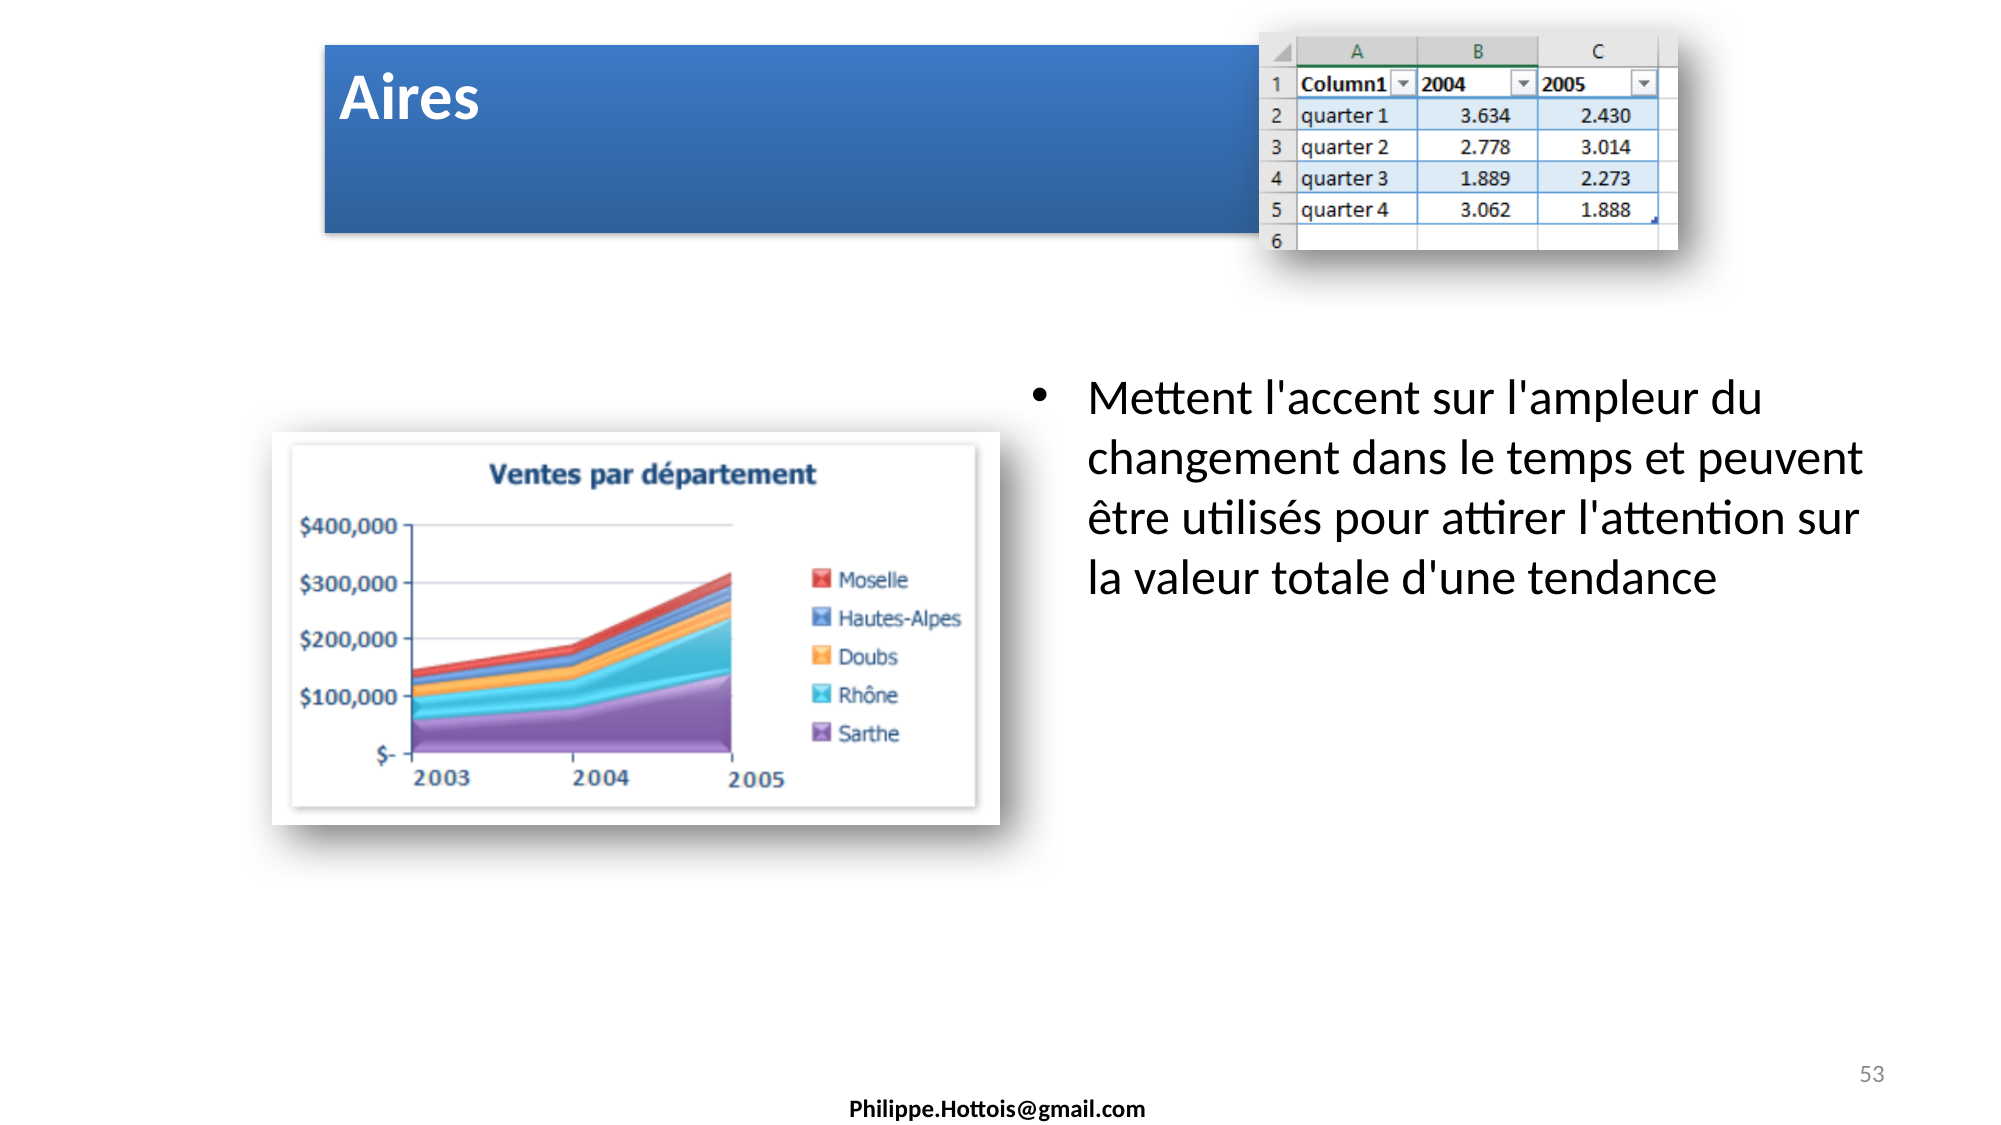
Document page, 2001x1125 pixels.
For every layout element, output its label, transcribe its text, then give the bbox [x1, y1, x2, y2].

slide_number 53 [1433, 1042, 1900, 1103]
picture [272, 432, 1001, 825]
title Aires [324, 45, 1248, 233]
list Mettent l'accent sur l'ampleur du changement dans le temps et peuvent être utilisés pour attirer l'attention sur la valeur totale d'une tendance [1015, 356, 1900, 1005]
picture [1258, 32, 1679, 251]
